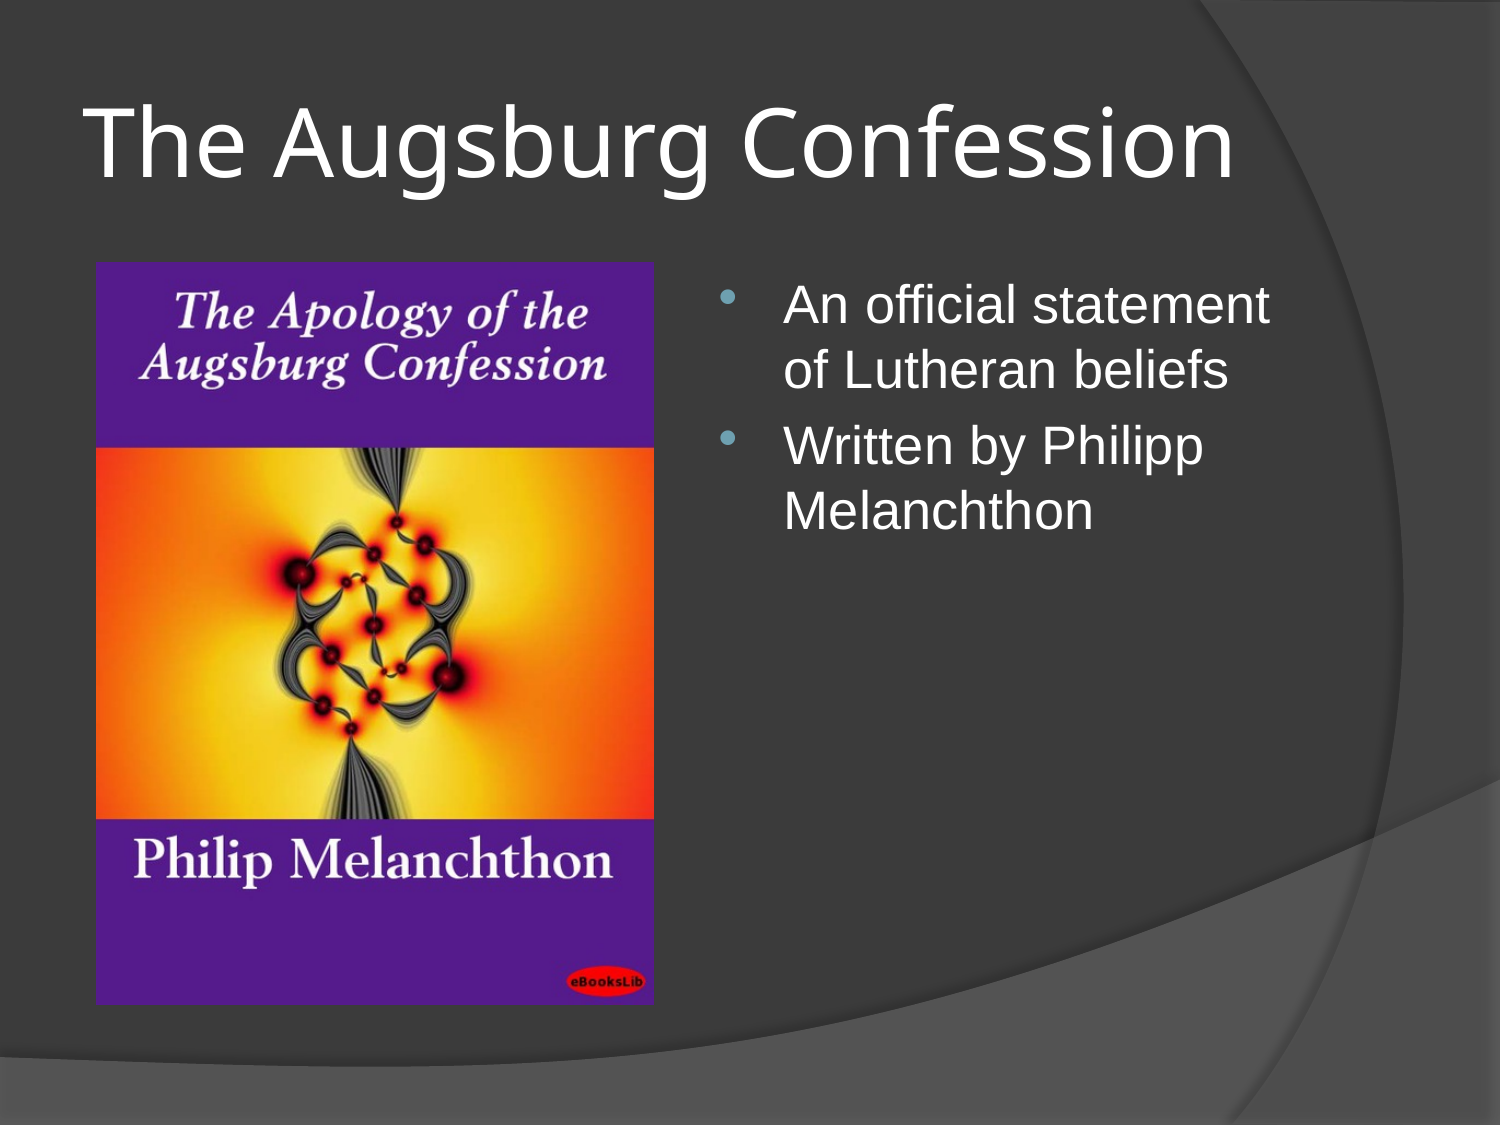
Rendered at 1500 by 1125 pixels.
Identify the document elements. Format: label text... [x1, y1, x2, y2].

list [96, 262, 654, 1006]
list An official statement of Lutheran beliefs Written by Philipp Melanchthon [699, 262, 1300, 1005]
title The Augsburg Confession [75, 45, 1300, 233]
